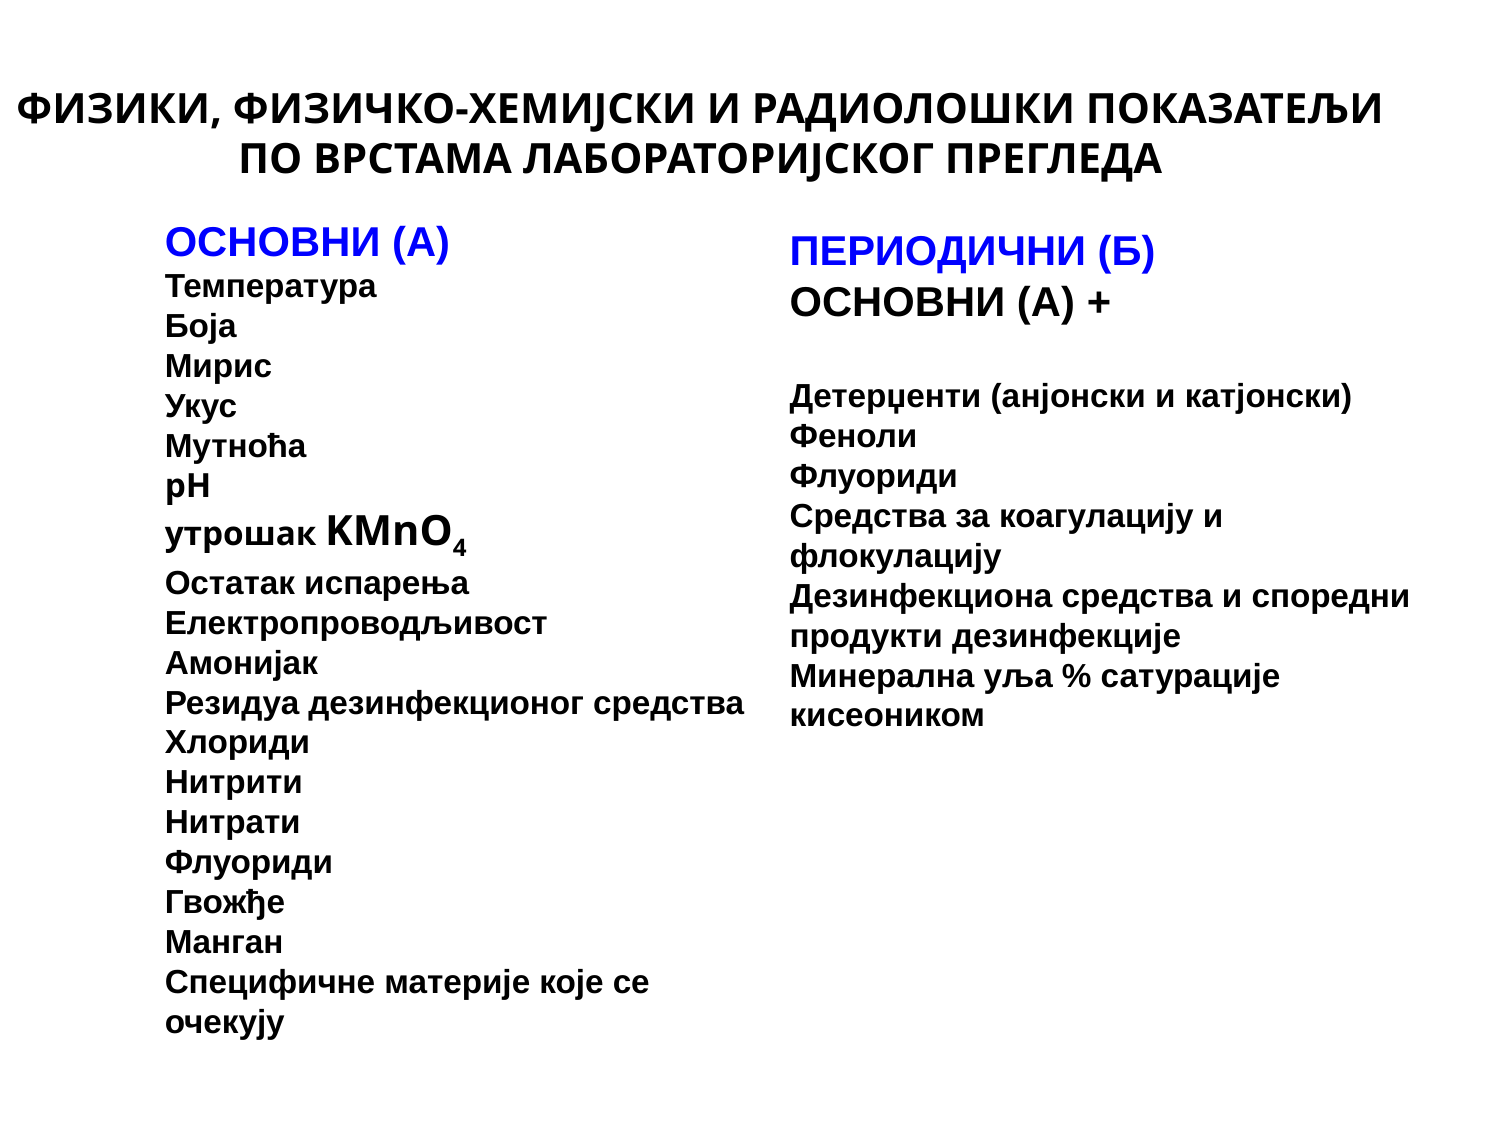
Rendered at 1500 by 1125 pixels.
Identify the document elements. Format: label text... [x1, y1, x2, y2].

text_box ФИЗИКИ, ФИЗИЧКО-ХЕМИЈСКИ И РАДИОЛОШКИ ПОКАЗАТЕЉИ ПО ВРСТАМА ЛАБОРАТОРИЈСКОГ ПРЕГЛЕДА [0, 74, 1400, 190]
text_box ПЕРИОДИЧНИ (Б) ОСНОВНИ (А) + Детерџенти (анјонски и катјонски) Феноли Флуориди Средства за коагулацију и флокулацију Дезинфекциона средства и споредни продукти дезинфекције Минерална уља % сатурације кисеоником [774, 216, 1438, 791]
text_box ОСНОВНИ (А) Температура Боја Мирис Укус Мутноћа рН утрошак KMnO4 Остатак испарења Електропроводљивост Амонијак Резидуа дезинфекционог средства Хлориди Нитрити Нитрати Флуориди Гвожђе Манган Специфичне материје које се очекују [150, 207, 775, 1048]
